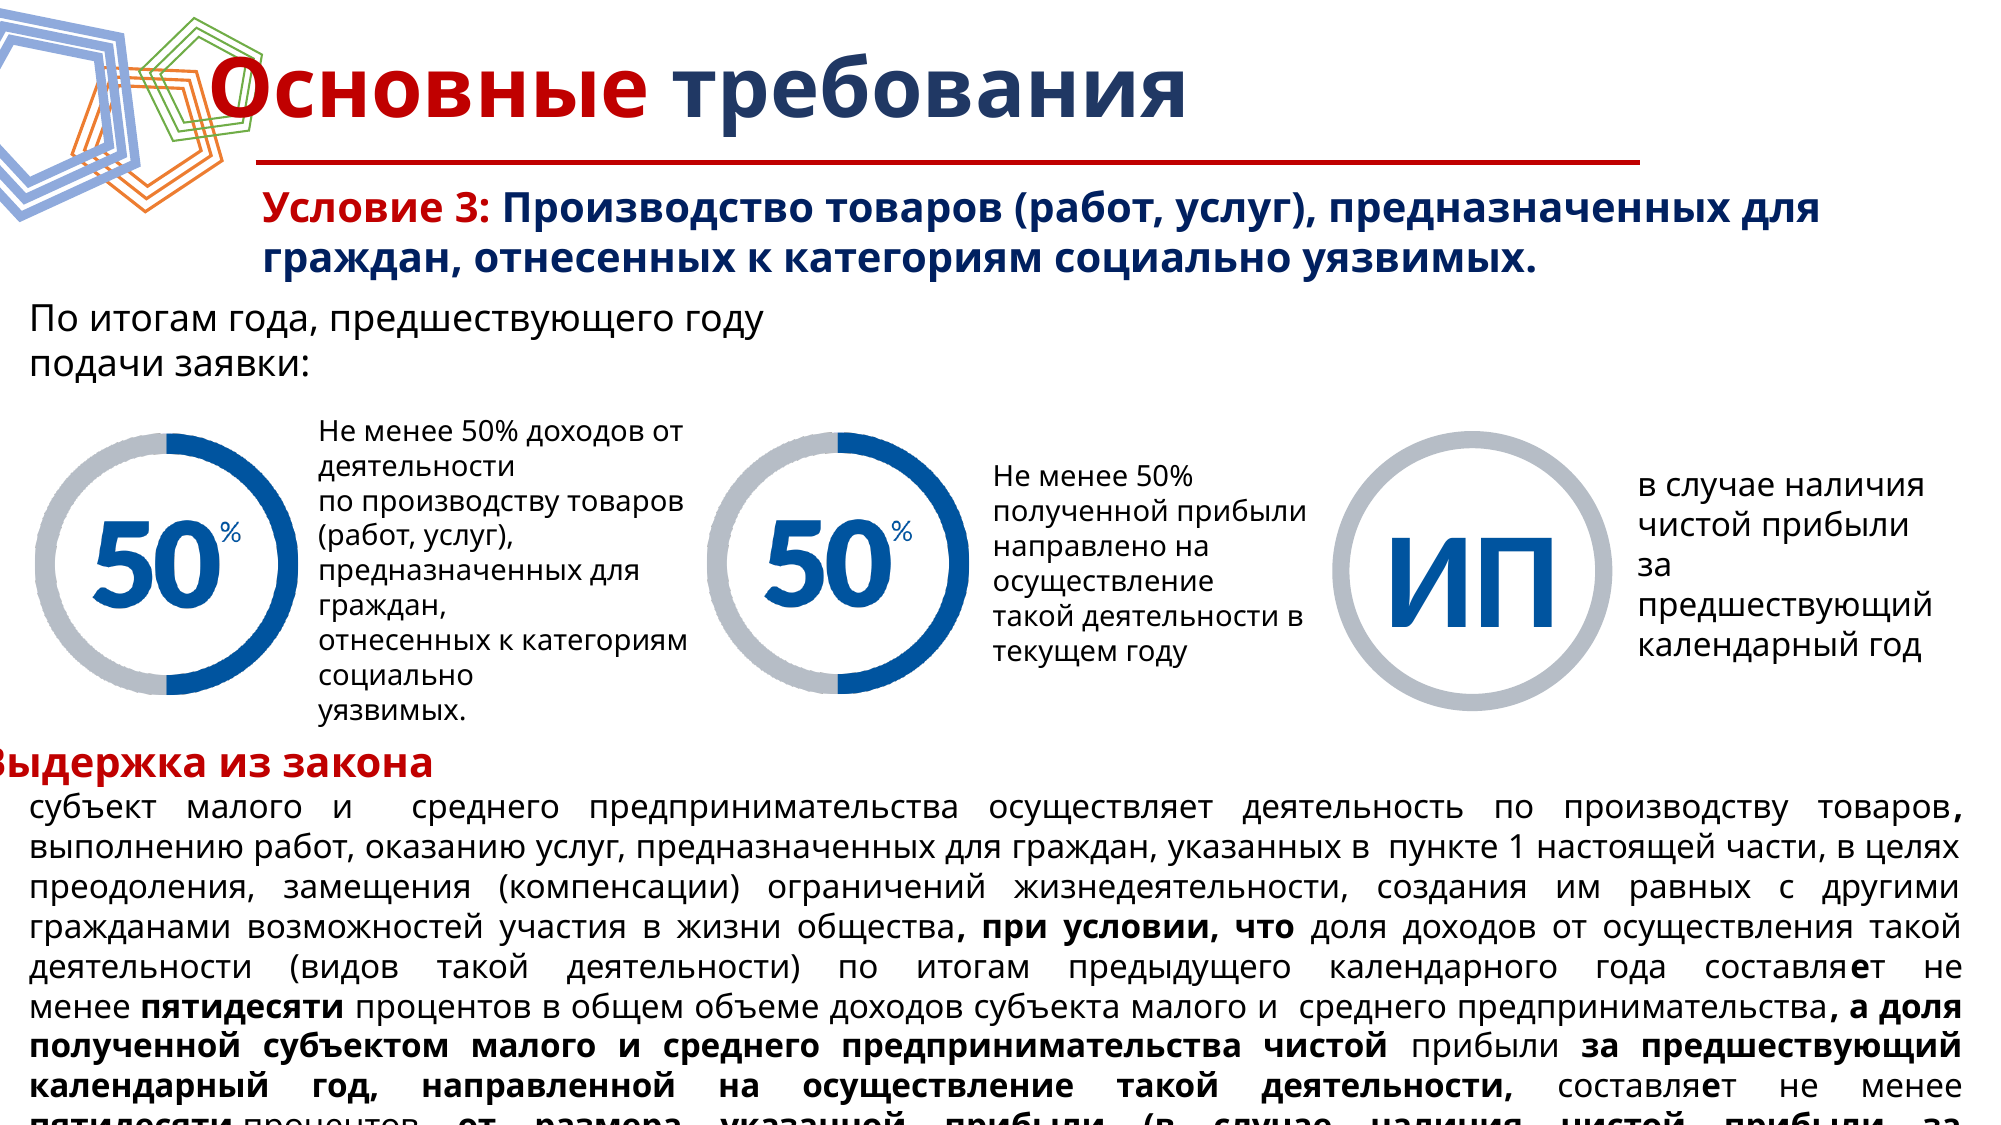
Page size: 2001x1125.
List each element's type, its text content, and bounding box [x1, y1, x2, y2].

text_box Выдержка из закона [0, 728, 450, 793]
text_box [1339, 488, 1369, 654]
text_box Условие 3: Производство товаров (работ, услуг), предназначенных для граждан, отнесенных к категориям социально уязвимых. [247, 173, 1920, 339]
text_box [1374, 438, 1571, 482]
text_box [1576, 488, 1605, 654]
text_box [1376, 663, 1568, 704]
text_box Не менее 50% полученной прибыли направлено на осуществление такой деятельности в текущем году [978, 450, 1341, 675]
text_box Основные требования [268, 26, 1205, 142]
text_box Не менее 50% доходов от деятельности по производству товаров (работ, услуг), предназначенных для граждан, отнесенных к категориям социально уязвимых. [303, 404, 718, 734]
text_box в случае наличия чистой прибыли за предшествующий календарный год [1622, 455, 1967, 671]
text_box ИП [1369, 482, 1576, 663]
text_box По итогам года, предшествующего году подачи заявки: [14, 286, 793, 392]
picture [26, 424, 307, 704]
picture [698, 423, 978, 703]
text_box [0, 0, 268, 207]
text_box субъект малого и среднего предпринимательства осуществляет деятельность по производству товаров, выполнению работ, оказанию услуг, предназначенных для граждан, указанных в пункте 1 настоящей части, в целях преодоления, замещения (компенсации) ограничений жизнедеятельности, создания им равных с другими гражданами возможностей участия в жизни общества, при условии, что доля доходов от осуществления такой деятельности (видов такой деятельности) по итогам предыдущего календарного года составляет не менее пятидесяти процентов в общем объеме доходов субъекта малого и среднего предпринимательства, а доля полученной субъектом малого и среднего предпринимательства чистой прибыли за предшествующий календарный год, направленной на осуществление такой деятельности, составляет не менее пятидесяти процентов от размера указанной прибыли (в случае наличия чистой прибыли за предшествующий календарный год), в соответствии со следующими направлениями деятельности социальных предприятий [14, 777, 1978, 1125]
